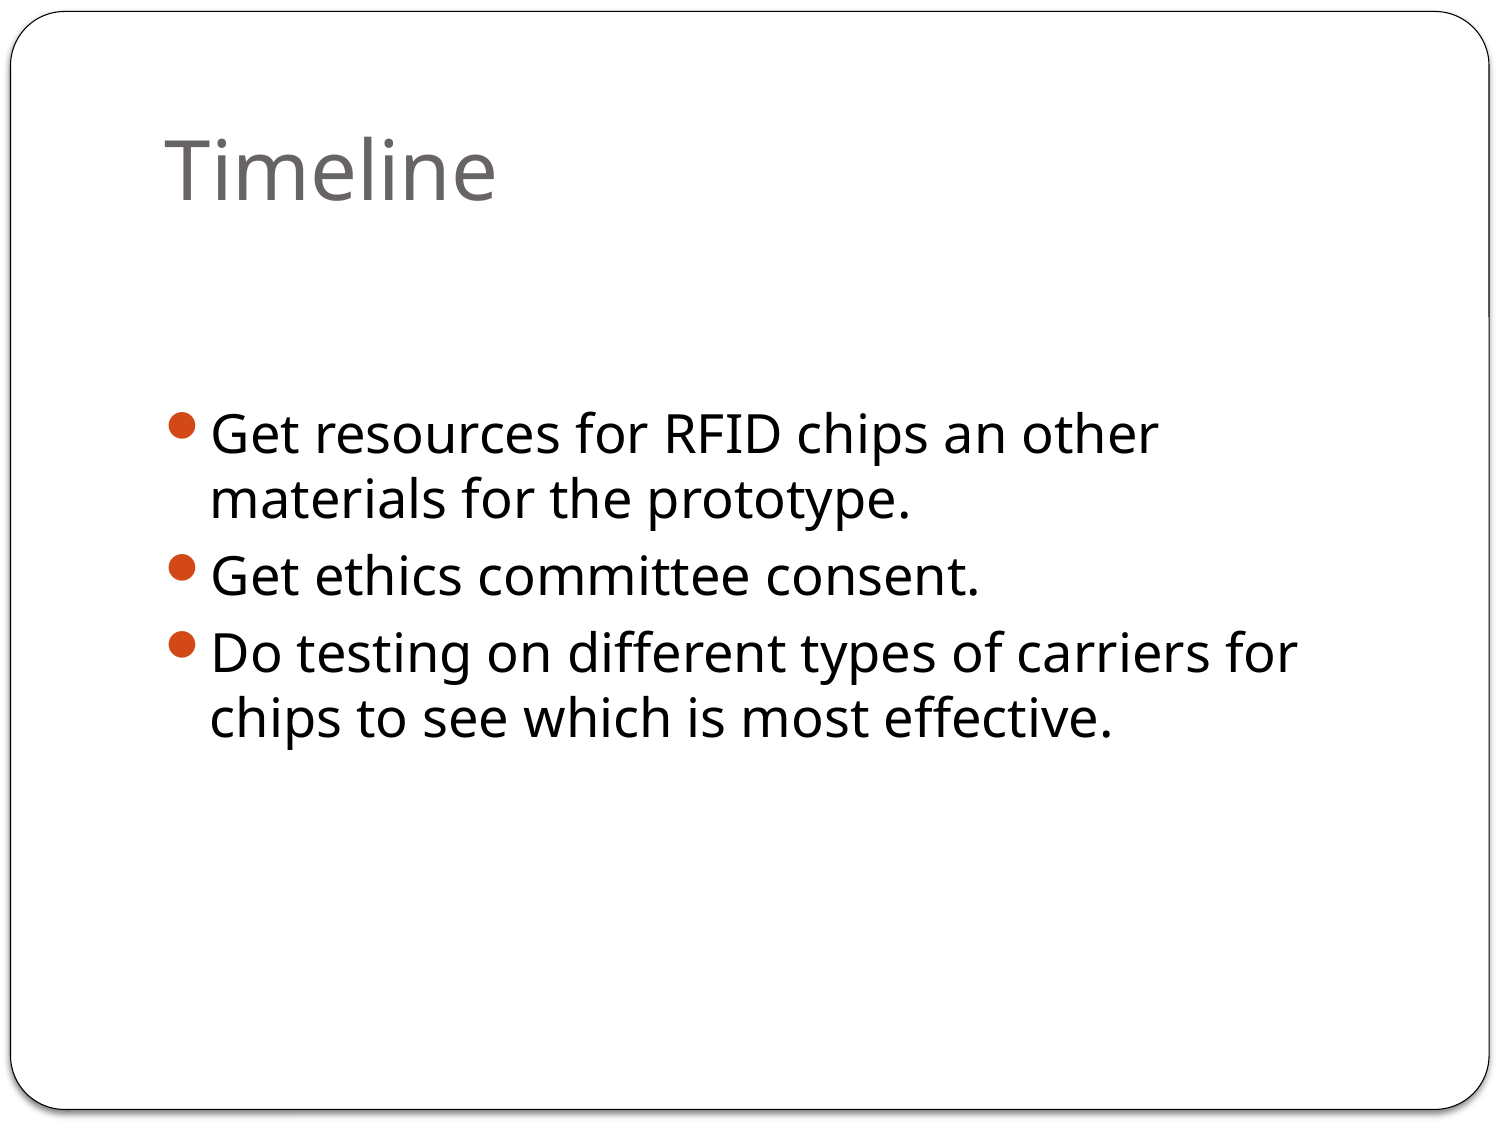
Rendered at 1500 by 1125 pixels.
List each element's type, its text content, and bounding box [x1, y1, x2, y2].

title Timeline [150, 45, 1425, 233]
list Get resources for RFID chips an other materials for the prototype. Get ethics committee consent. Do testing on different types of carriers for chips to see which is most effective. [150, 237, 1425, 988]
